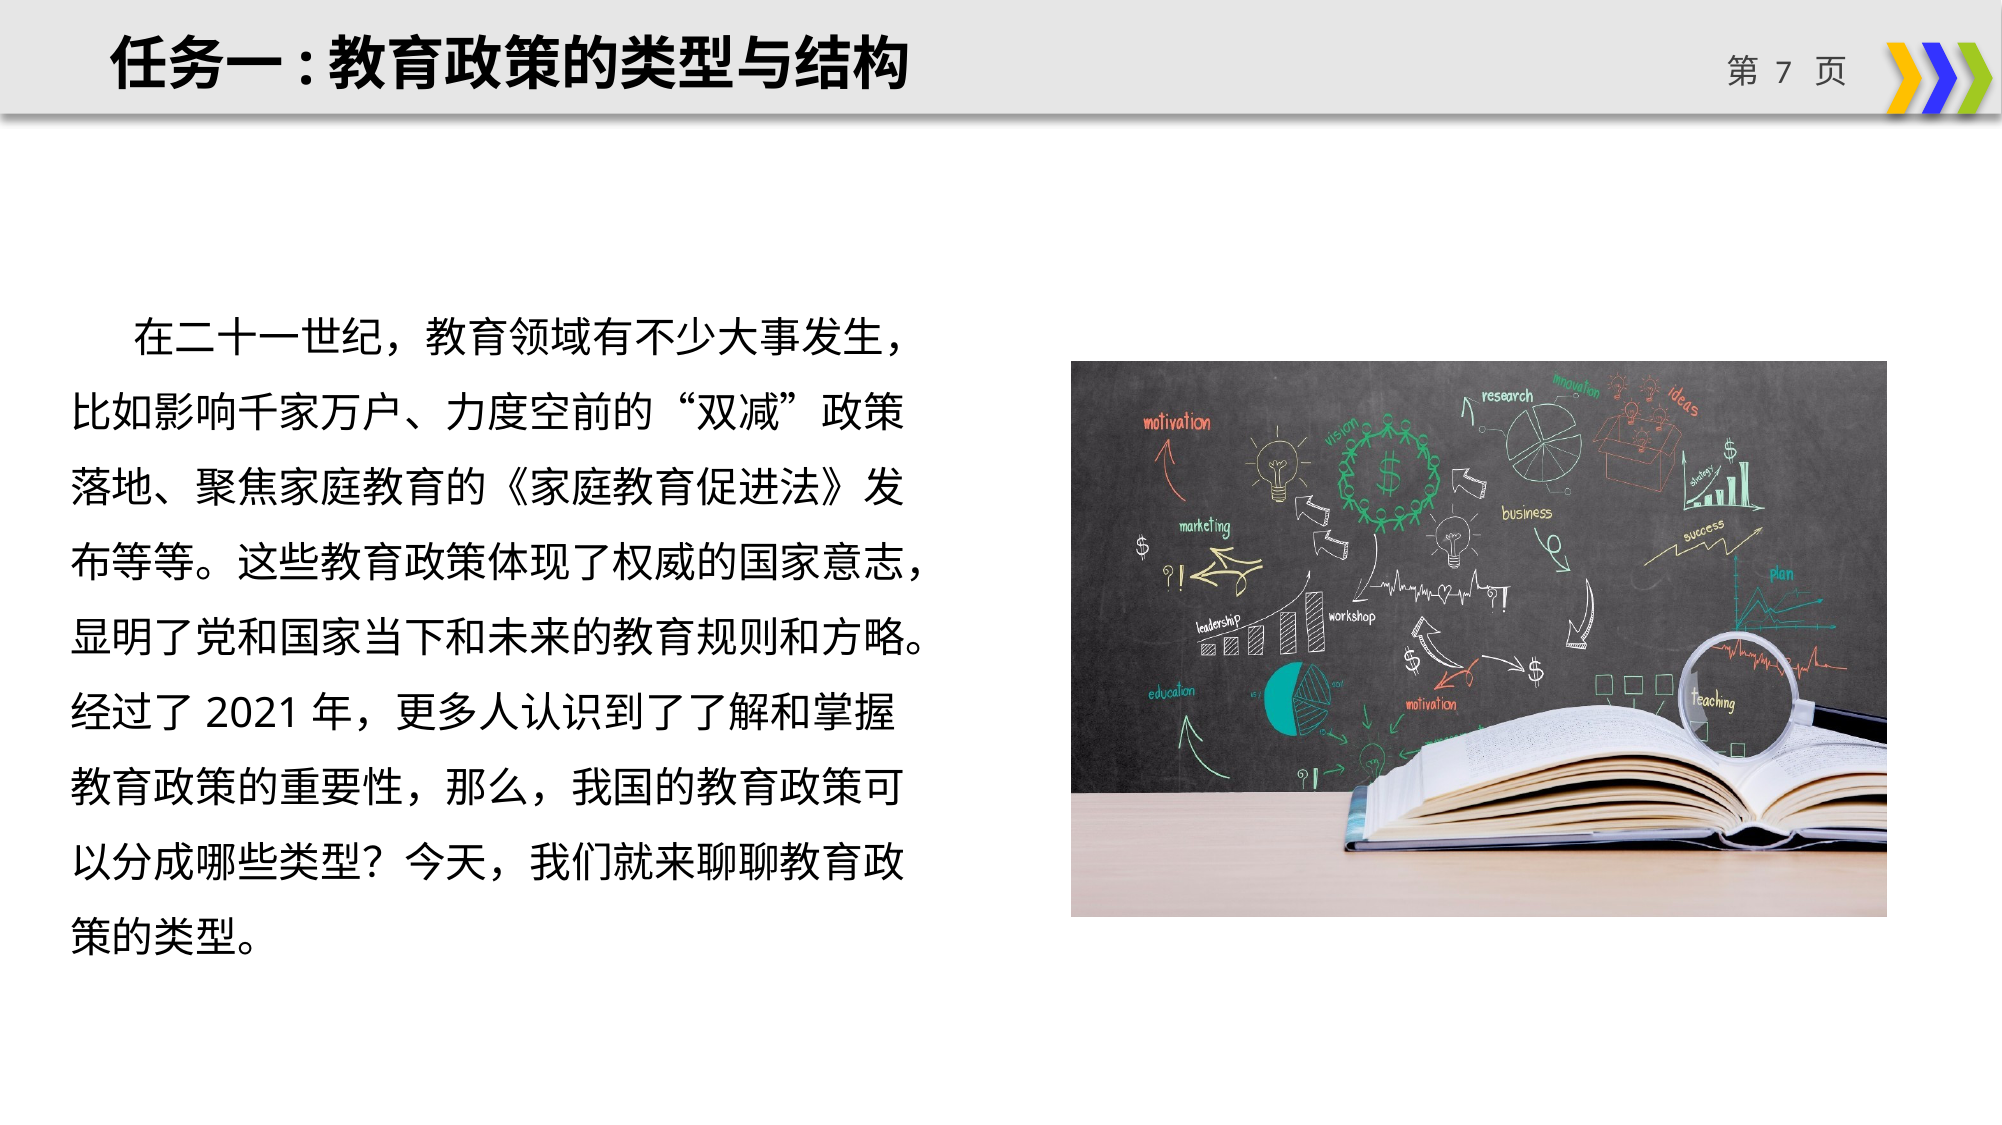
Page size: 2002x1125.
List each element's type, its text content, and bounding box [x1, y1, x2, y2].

picture [1071, 361, 1887, 918]
text_box 在二十一世纪，教育领域有不少大事发生，比如影响千家万户、力度空前的“双减”政策落地、聚焦家庭教育的《家庭教育促进法》发布等等。这些教育政策体现了权威的国家意志，显明了党和国家当下和未来的教育规则和方略。经过了2021年，更多人认识到了了解和掌握教育政策的重要性，那么，我国的教育政策可以分成哪些类型？今天，我们就来聊聊教育政策的类型。 [55, 278, 930, 969]
text_box 任务一:教育政策的类型与结构 [67, 19, 1008, 104]
